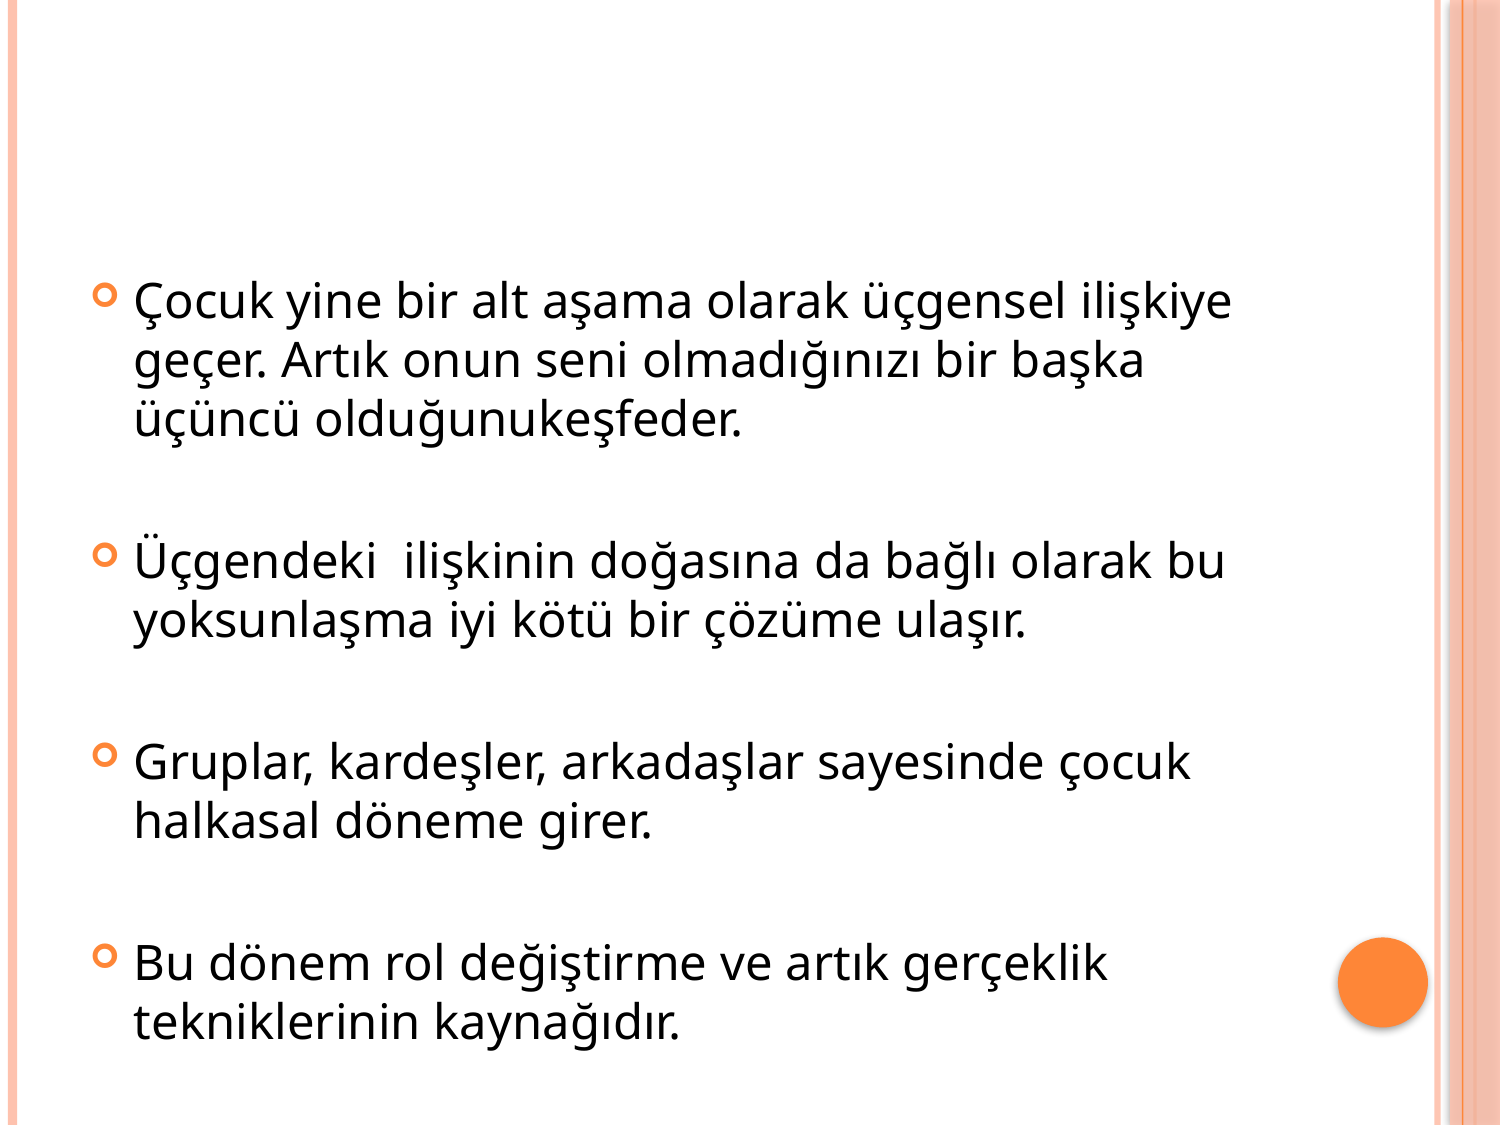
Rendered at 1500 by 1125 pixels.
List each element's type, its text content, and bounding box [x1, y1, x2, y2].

list Çocuk yine bir alt aşama olarak üçgensel ilişkiye geçer. Artık onun seni olmadığınızı bir başka üçüncü olduğunukeşfeder. Üçgendeki ilişkinin doğasına da bağlı olarak bu yoksunlaşma iyi kötü bir çözüme ulaşır. Gruplar, kardeşler, arkadaşlar sayesinde çocuk halkasal döneme girer. Bu dönem rol değiştirme ve artık gerçeklik tekniklerinin kaynağıdır. [75, 262, 1300, 1062]
